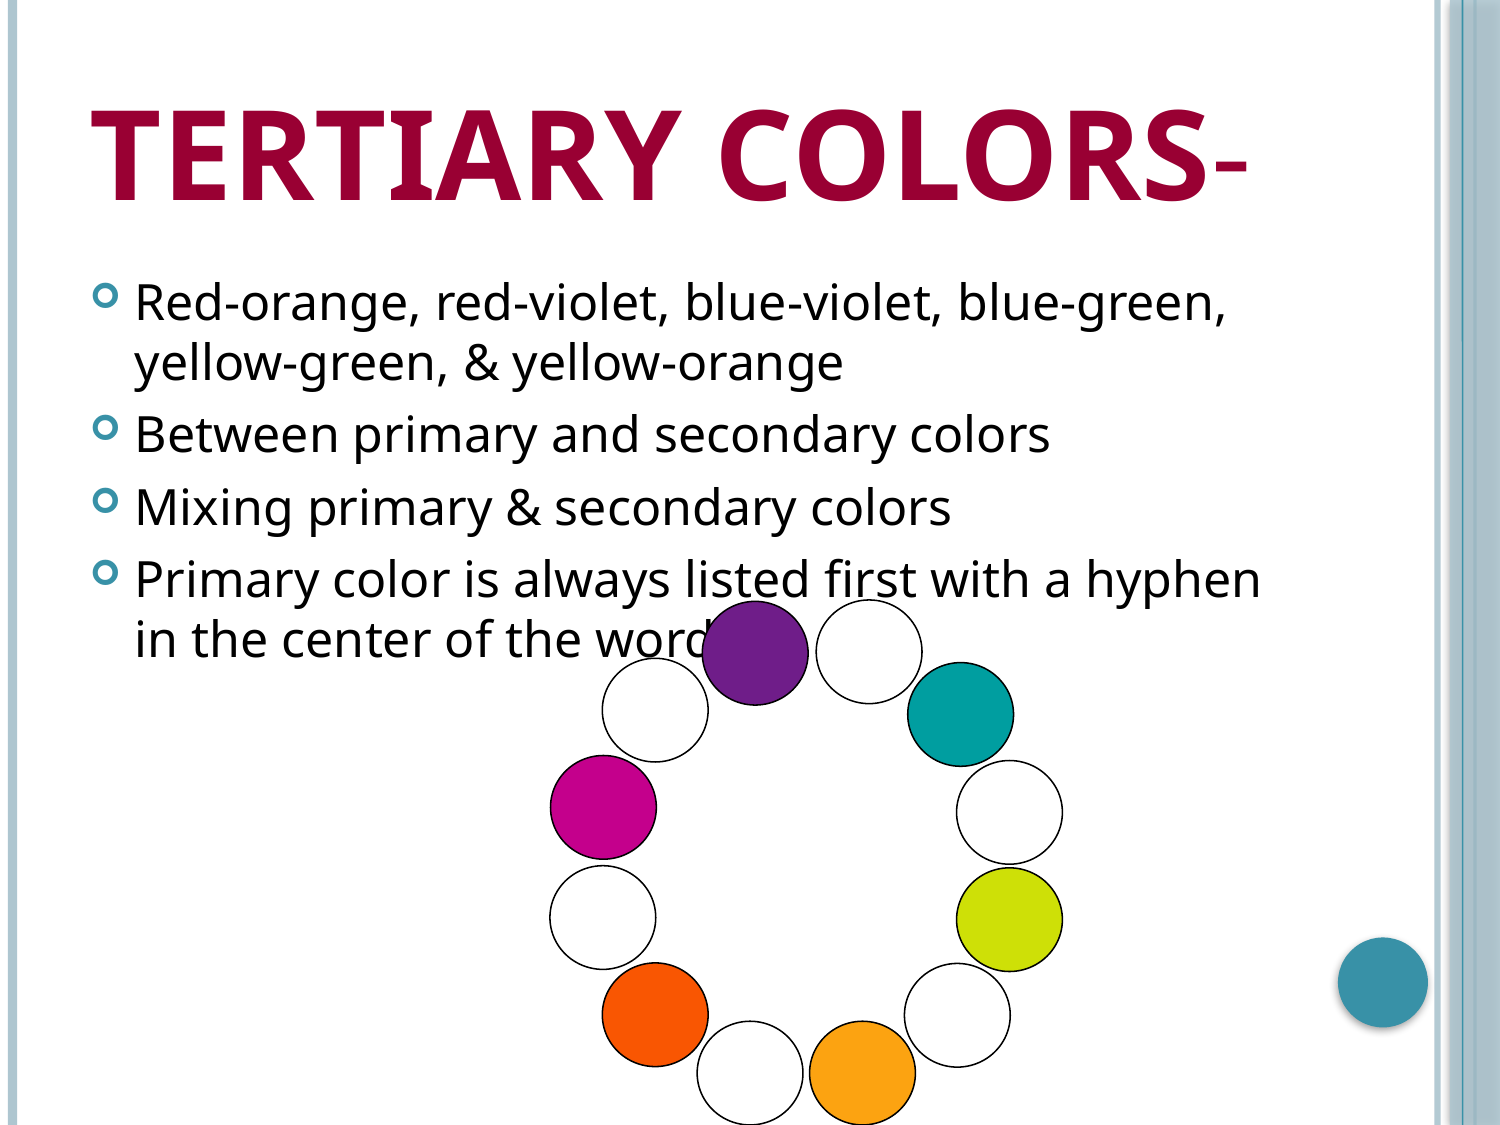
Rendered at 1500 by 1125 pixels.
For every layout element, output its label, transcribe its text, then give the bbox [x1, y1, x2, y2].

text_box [549, 599, 1063, 1125]
list Red-orange, red-violet, blue-violet, blue-green, yellow-green, & yellow-orange Between primary and secondary colors Mixing primary & secondary colors Primary color is always listed first with a hyphen in the center of the word [75, 262, 1300, 1062]
title Tertiary colors- [75, 45, 1300, 233]
